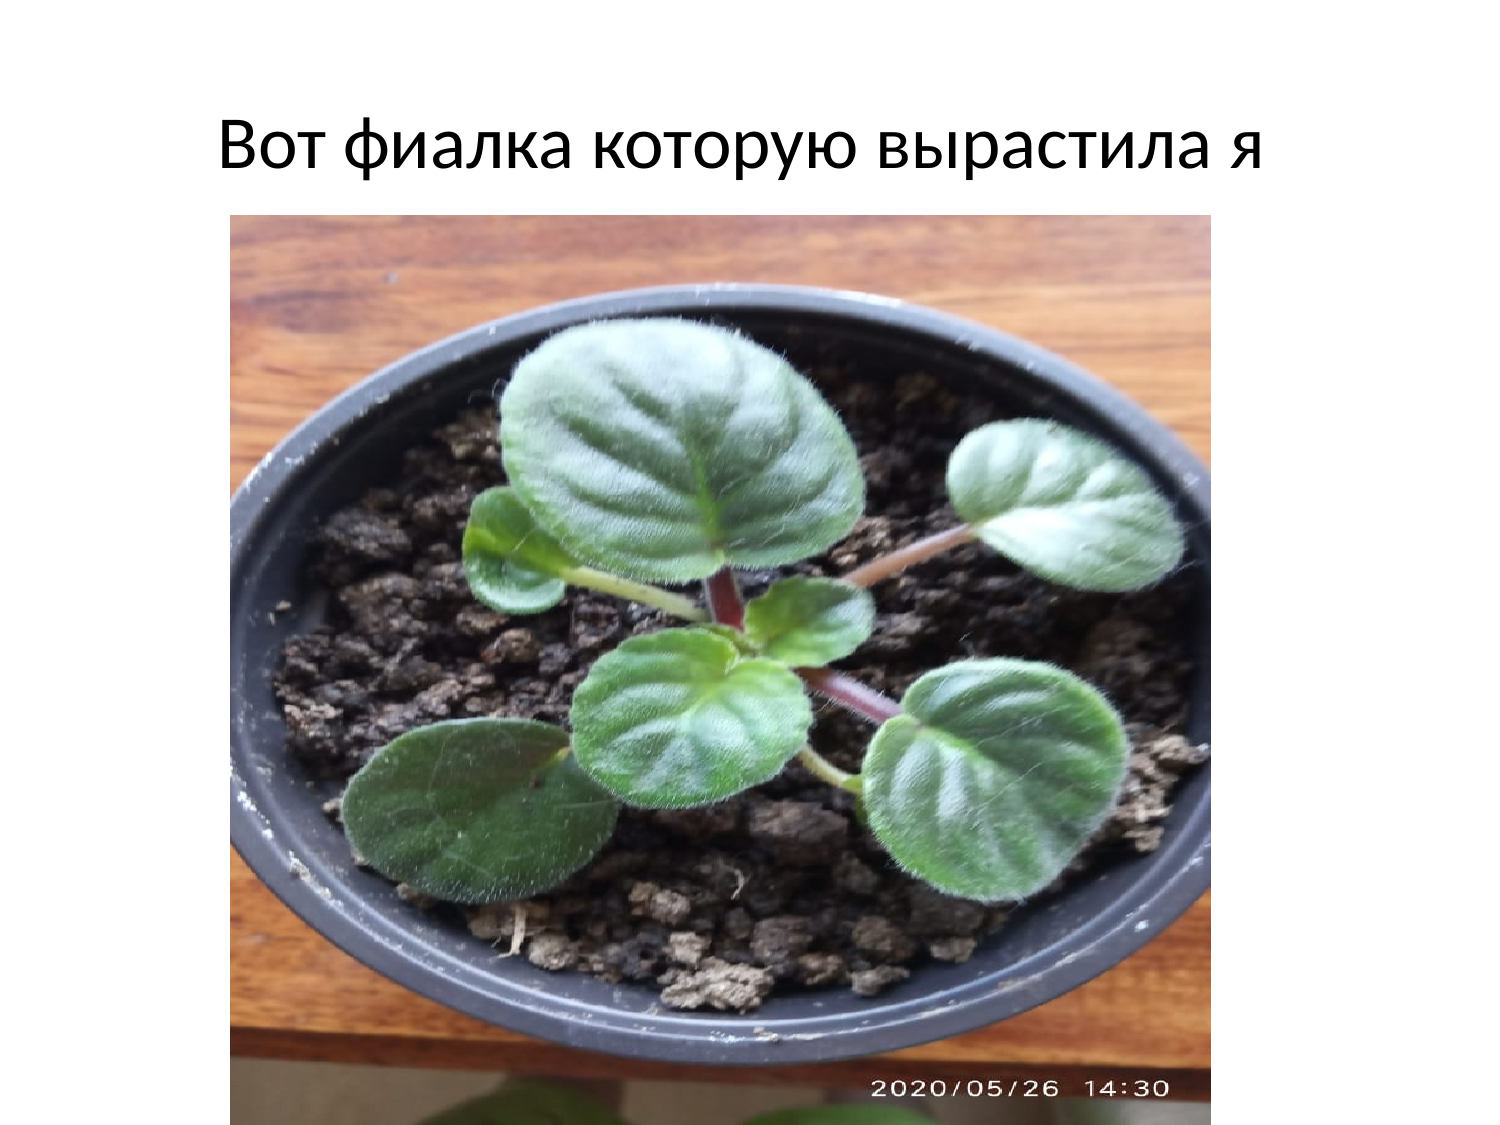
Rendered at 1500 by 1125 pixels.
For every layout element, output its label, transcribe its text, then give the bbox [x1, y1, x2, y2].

picture [229, 215, 1211, 1125]
title Вот фиалка которую вырастила я [75, 45, 1425, 233]
